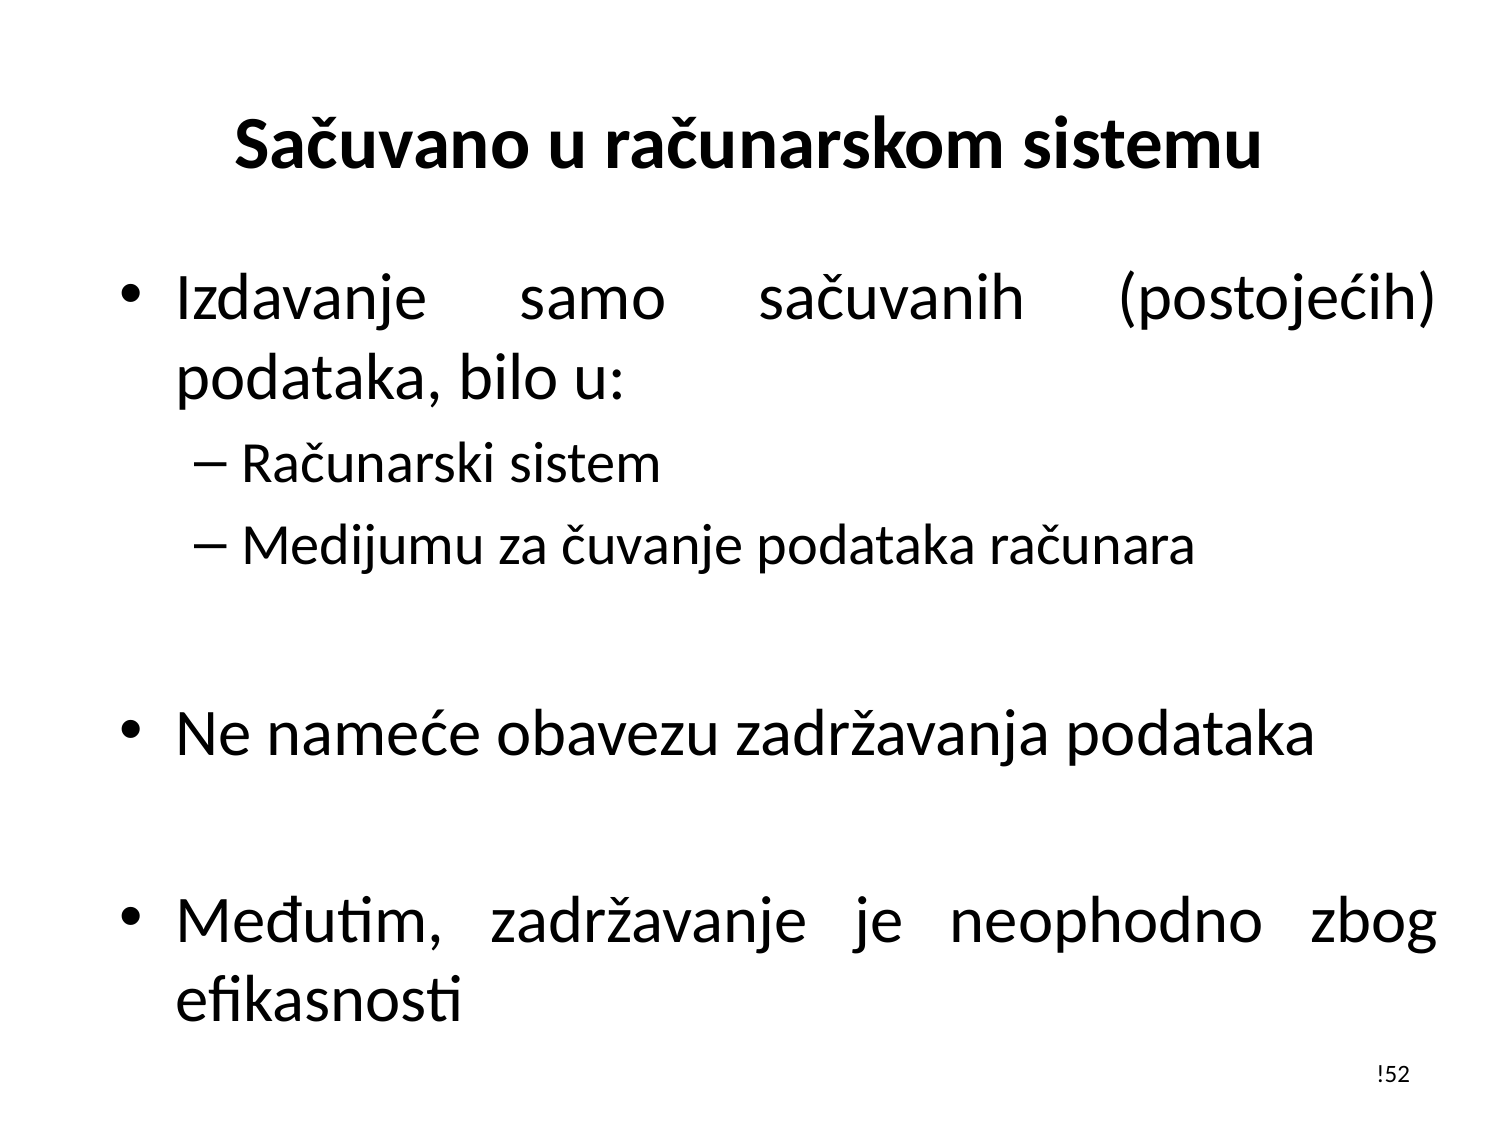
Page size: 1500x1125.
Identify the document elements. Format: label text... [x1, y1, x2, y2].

slide_number !52 [1074, 1042, 1425, 1103]
list Izdavanje samo sačuvanih (postojećih) podataka, bilo u: Računarski sistem Medijumu za čuvanje podataka računara Ne nameće obavezu zadržavanja podataka Međutim, zadržavanje je neophodno zbog efikasnosti [103, 244, 1455, 988]
title Sačuvano u računarskom sistemu [74, 44, 1426, 233]
